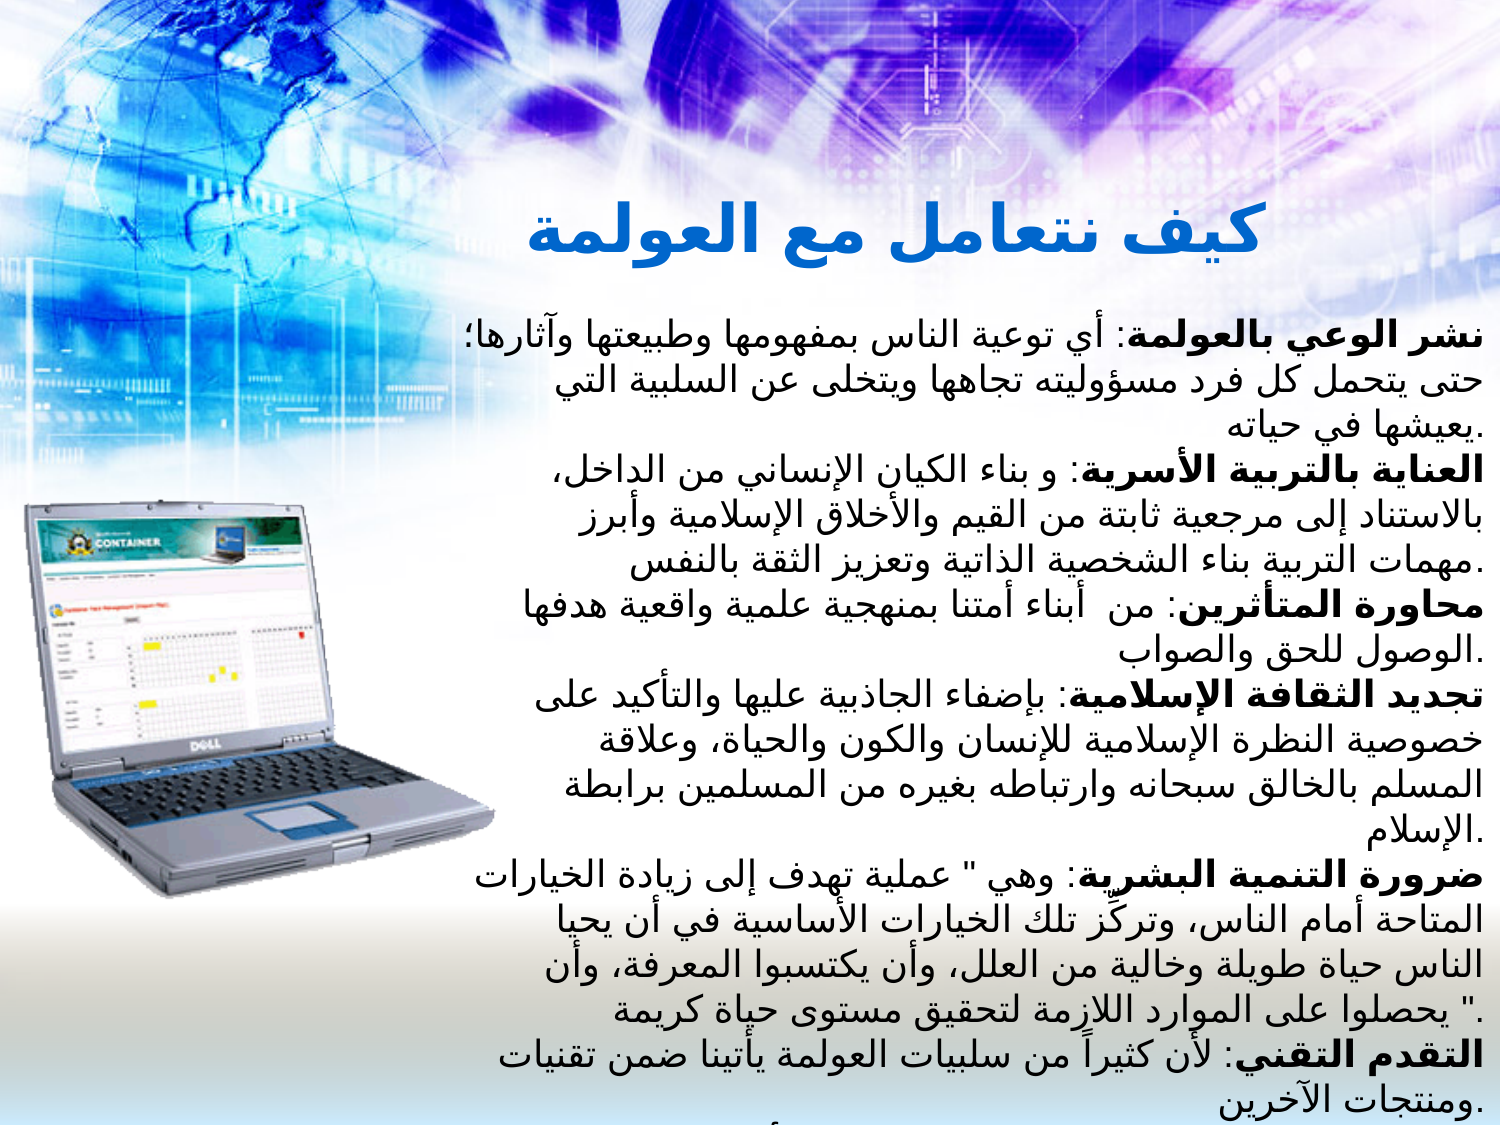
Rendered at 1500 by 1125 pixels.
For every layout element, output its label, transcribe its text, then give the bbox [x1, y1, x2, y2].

title كيف نتعامل مع العولمة [206, 184, 1282, 269]
picture [0, 0, 1500, 936]
text_box نشر الوعي بالعولمة: أي توعية الناس بمفهومها وطبيعتها وآثارها؛ حتى يتحمل كل فرد مسؤوليته تجاهها ويتخلى عن السلبية التي يعيشها في حياته. العناية بالتربية الأسرية: و بناء الكيان الإنساني من الداخل، بالاستناد إلى مرجعية ثابتة من القيم والأخلاق الإسلامية وأبرز مهمات التربية بناء الشخصية الذاتية وتعزيز الثقة بالنفس. محاورة المتأثرين: من أبناء أمتنا بمنهجية علمية واقعية هدفها الوصول للحق والصواب. تجديد الثقافة الإسلامية: بإضفاء الجاذبية عليها والتأكيد على خصوصية النظرة الإسلامية للإنسان والكون والحياة، وعلاقة المسلم بالخالق سبحانه وارتباطه بغيره من المسلمين برابطة الإسلام. ضرورة التنمية البشرية: وهي " عملية تهدف إلى زيادة الخيارات المتاحة أمام الناس، وتركِّز تلك الخيارات الأساسية في أن يحيا الناس حياة طويلة وخالية من العلل، وأن يكتسبوا المعرفة، وأن يحصلوا على الموارد اللازمة لتحقيق مستوى حياة كريمة ". التقدم التقني: لأن كثيراً من سلبيات العولمة يأتينا ضمن تقنيات ومنتجات الآخرين. التعاون وتبادل الخبرات والمنافع بين الأقطار الإسلامية. [413, 302, 1500, 1125]
